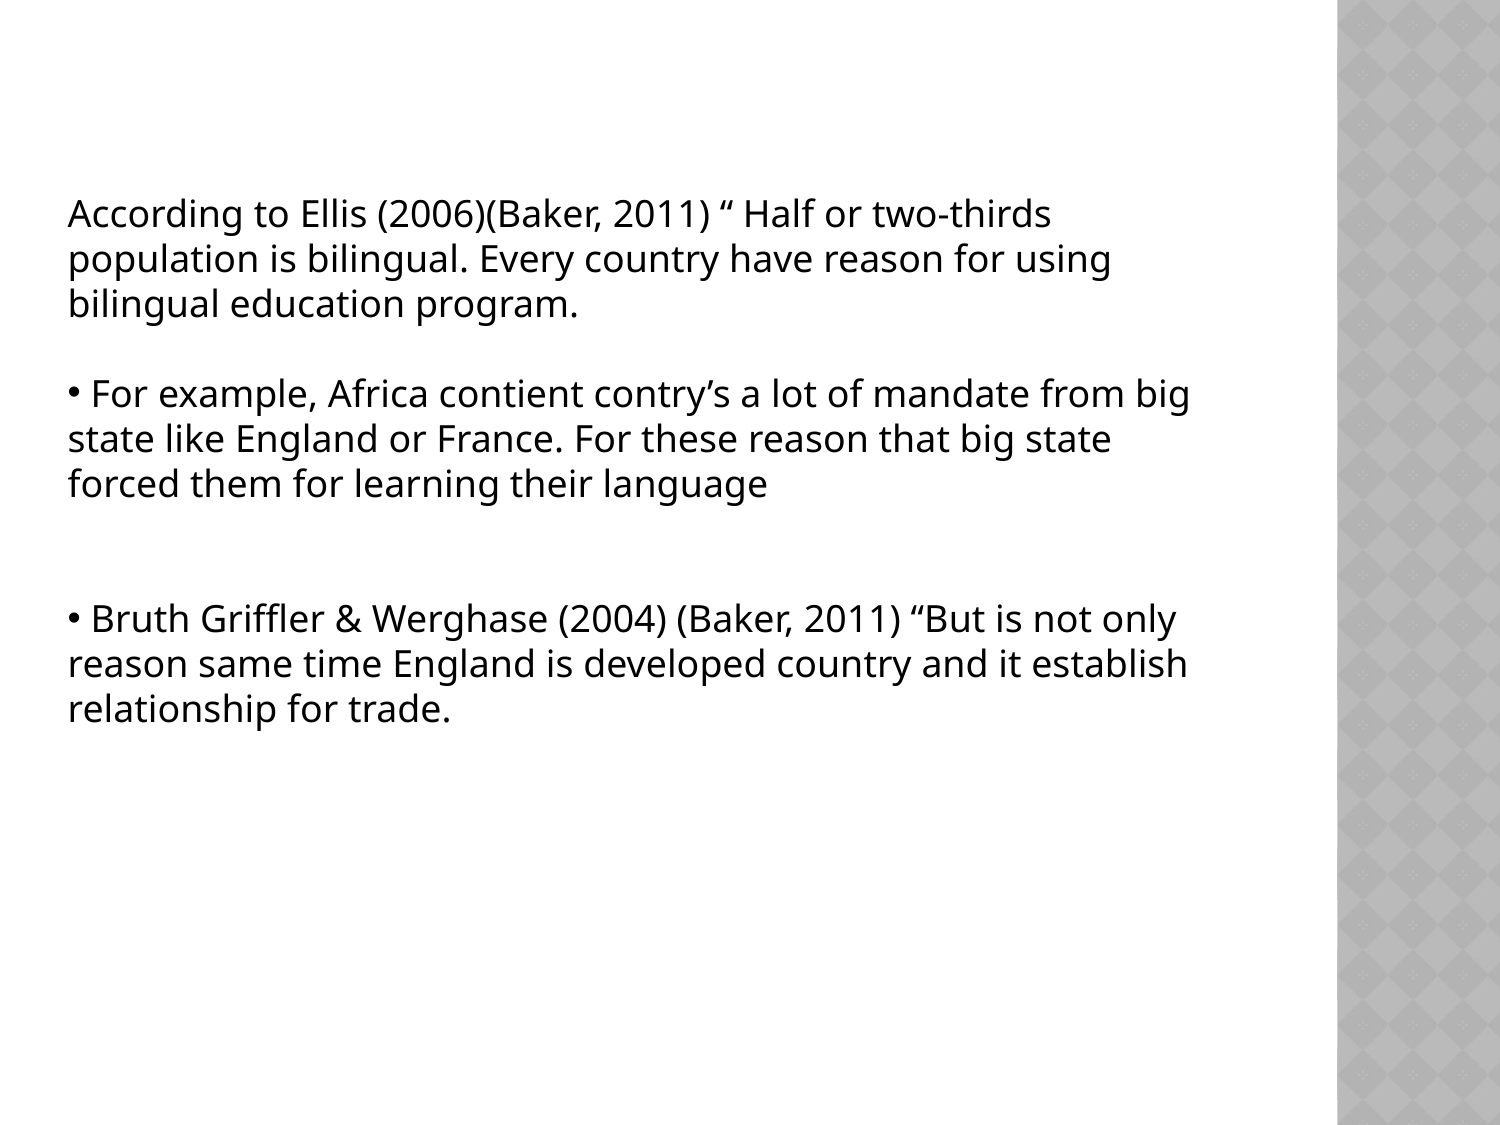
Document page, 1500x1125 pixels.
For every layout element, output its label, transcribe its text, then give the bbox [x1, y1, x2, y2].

text_box According to Ellis (2006)(Baker, 2011) “ Half or two-thirds population is bilingual. Every country have reason for using bilingual education program. For example, Africa contient contry’s a lot of mandate from big state like England or France. For these reason that big state forced them for learning their language Bruth Griffler & Werghase (2004) (Baker, 2011) “But is not only reason same time England is developed country and it establish relationship for trade. [53, 137, 1235, 737]
